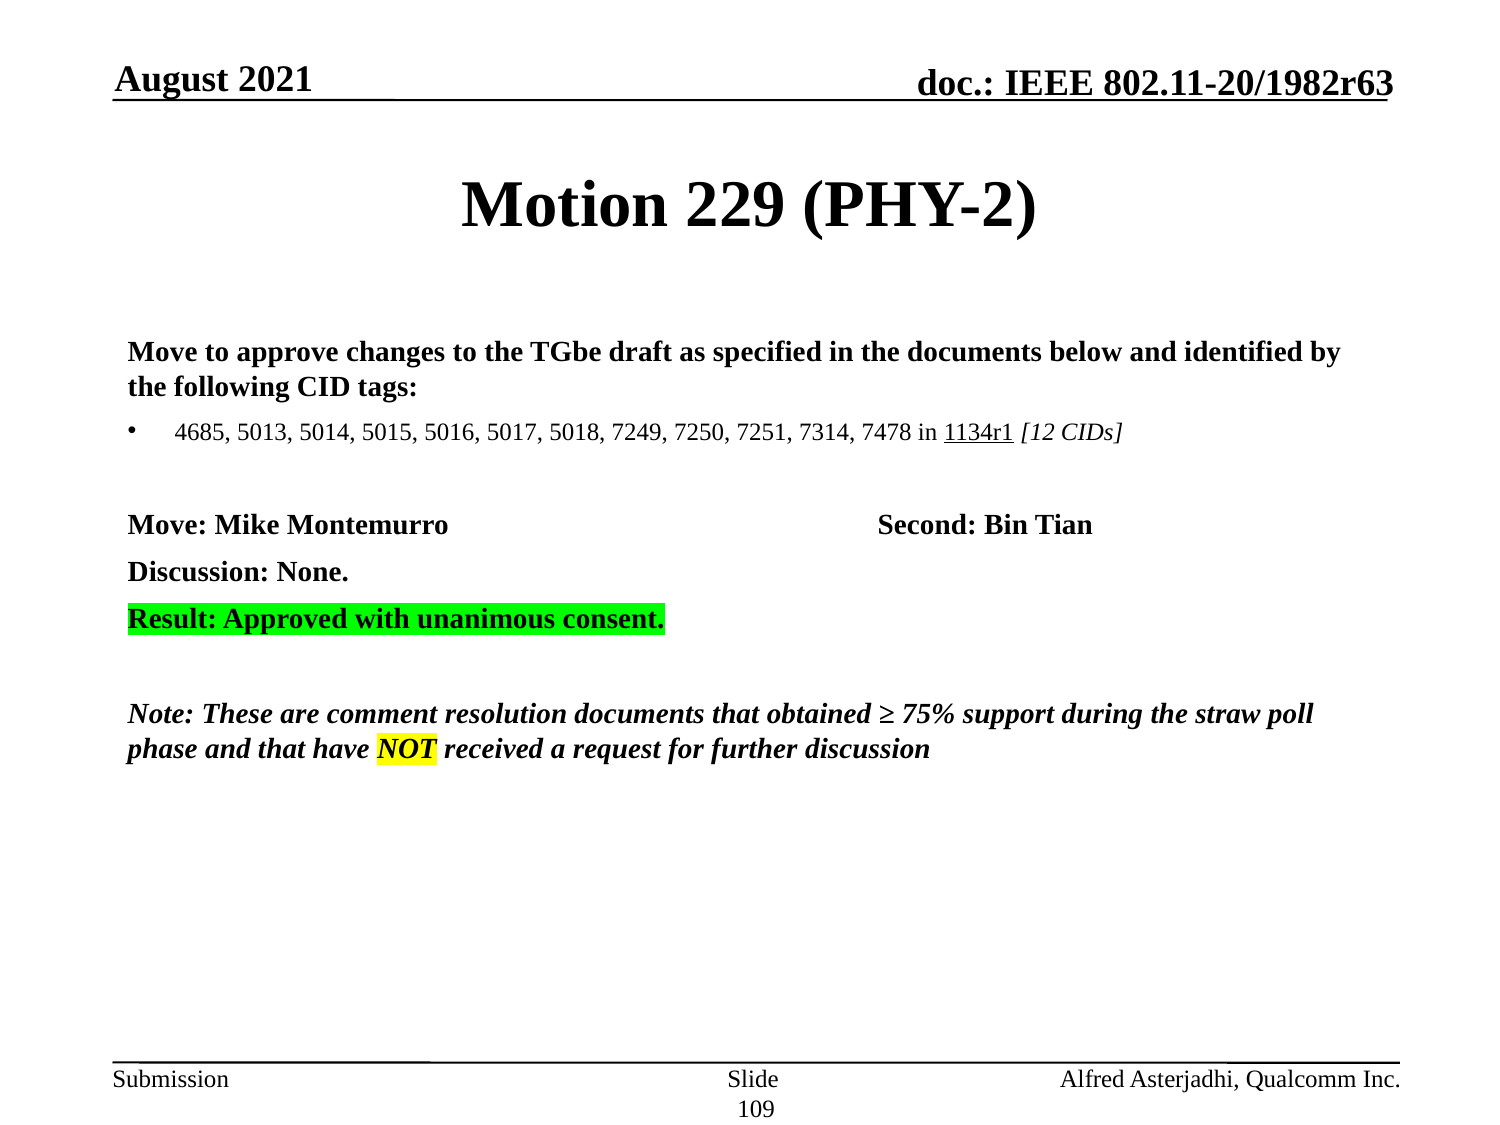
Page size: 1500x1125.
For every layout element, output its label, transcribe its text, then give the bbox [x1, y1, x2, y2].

title Motion 229 (PHY-2) [112, 112, 1388, 288]
footer Alfred Asterjadhi, Qualcomm Inc. [878, 1061, 1402, 1093]
list Move to approve changes to the TGbe draft as specified in the documents below and identified by the following CID tags: 4685, 5013, 5014, 5015, 5016, 5017, 5018, 7249, 7250, 7251, 7314, 7478 in 1134r1 [12 CIDs] Move: Mike Montemurro Second: Bin Tian Discussion: None. Result: Approved with unanimous consent. Note: These are comment resolution documents that obtained ≥ 75% support during the straw poll phase and that have NOT received a request for further discussion [112, 324, 1388, 1063]
slide_number Slide 109 [712, 1061, 800, 1123]
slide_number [114, 54, 423, 100]
